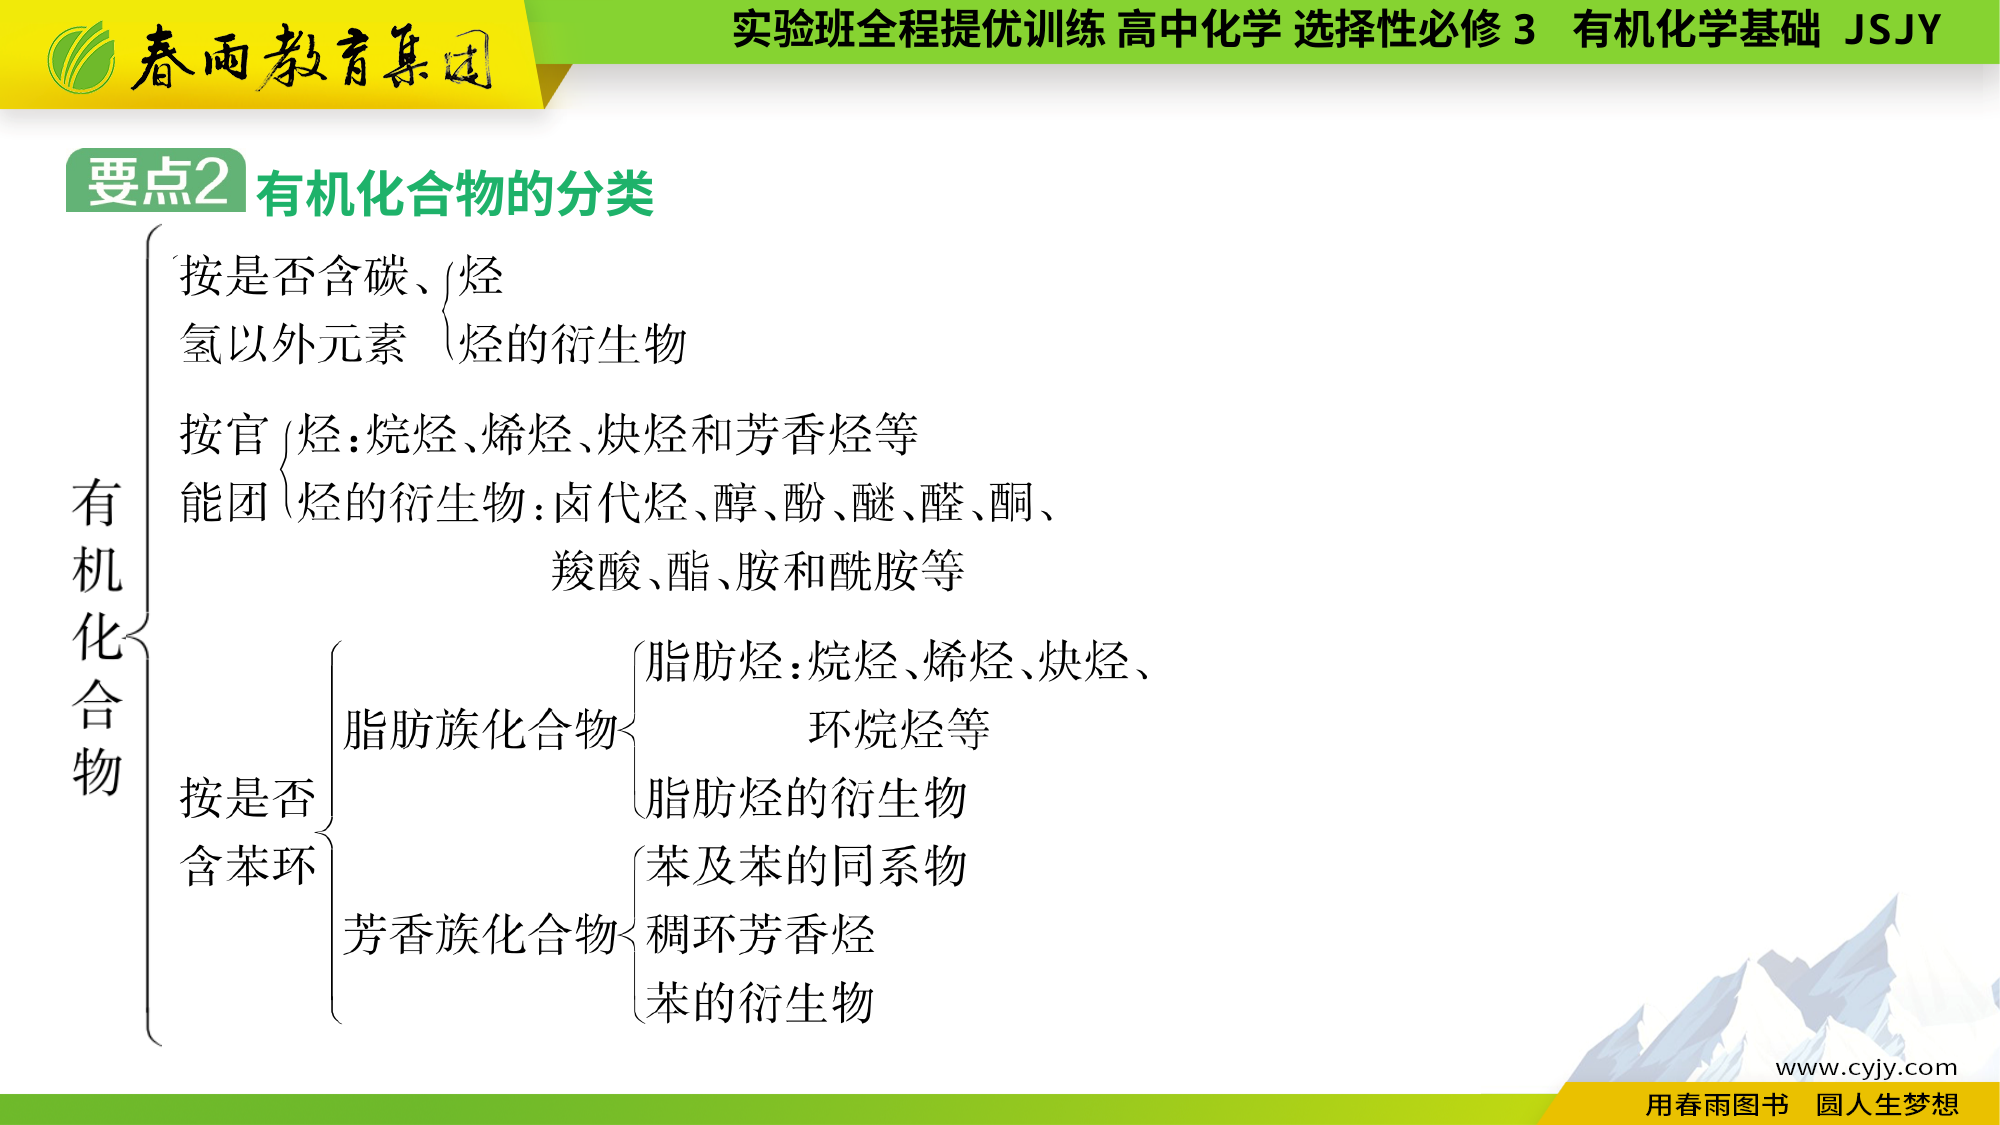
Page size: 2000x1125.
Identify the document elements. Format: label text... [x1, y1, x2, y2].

picture [0, 0, 2000, 1125]
list 有机化合物的分类 [59, 125, 1944, 220]
